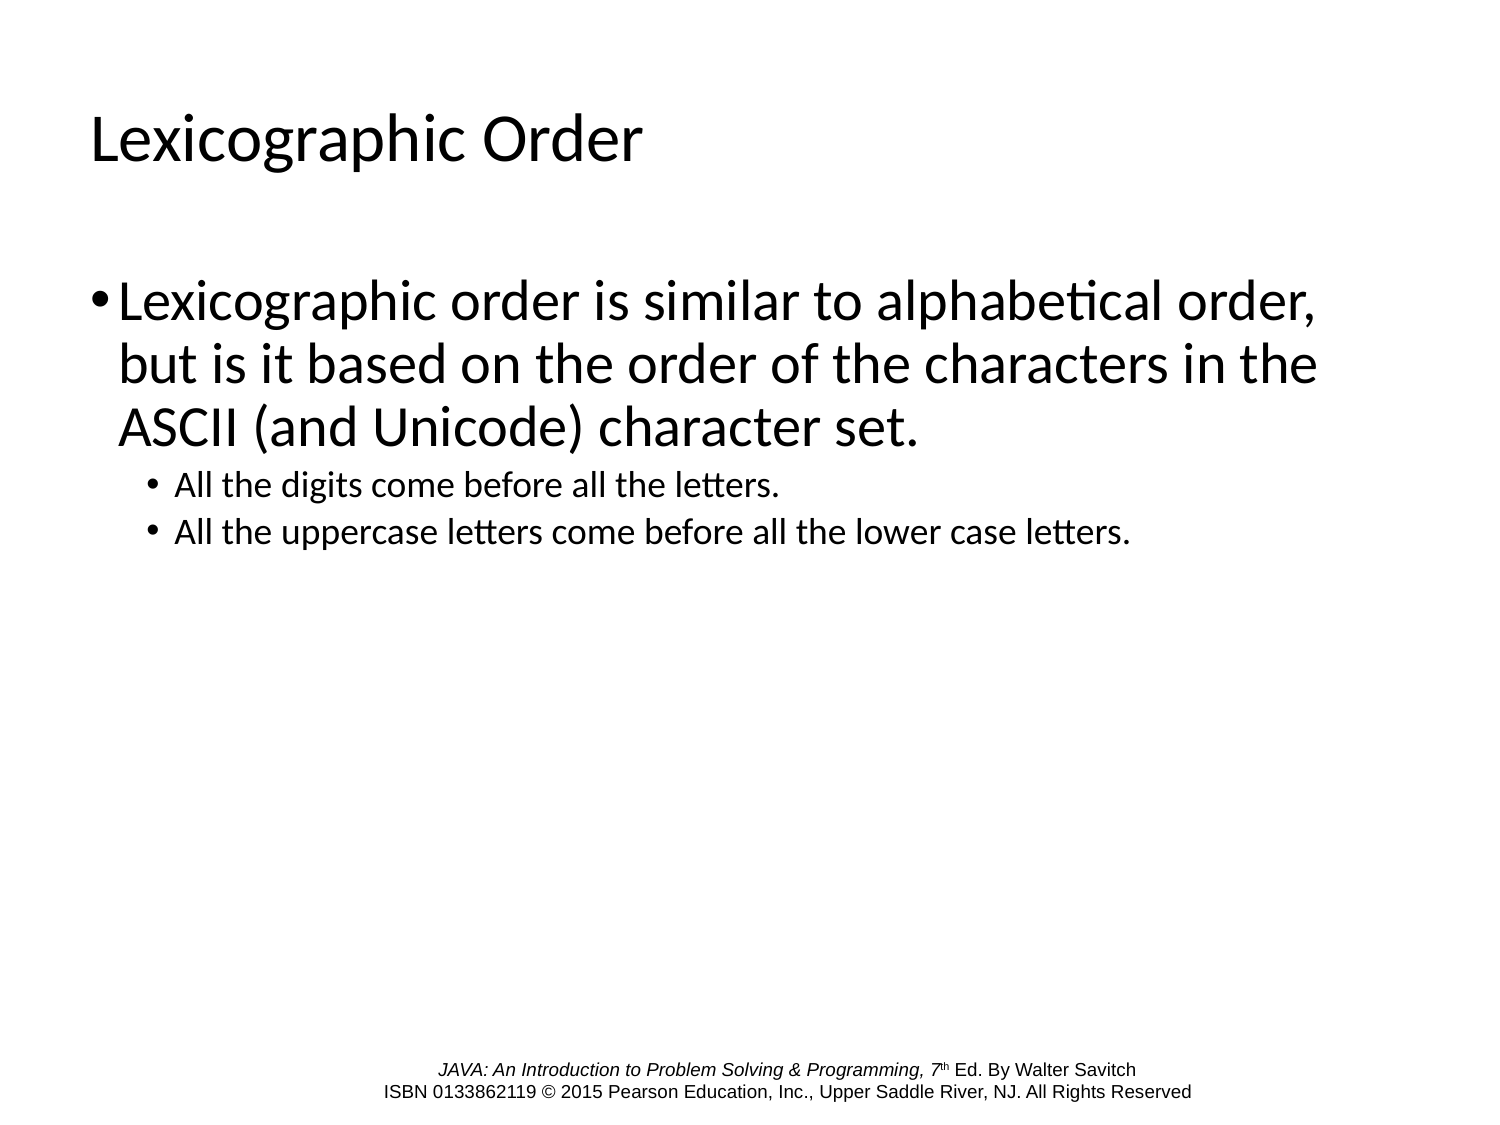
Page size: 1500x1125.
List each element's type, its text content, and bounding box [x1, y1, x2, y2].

list Lexicographic order is similar to alphabetical order, but is it based on the order of the characters in the ASCII (and Unicode) character set. All the digits come before all the letters. All the uppercase letters come before all the lower case letters. [75, 262, 1425, 881]
title Lexicographic Order [75, 76, 1425, 202]
